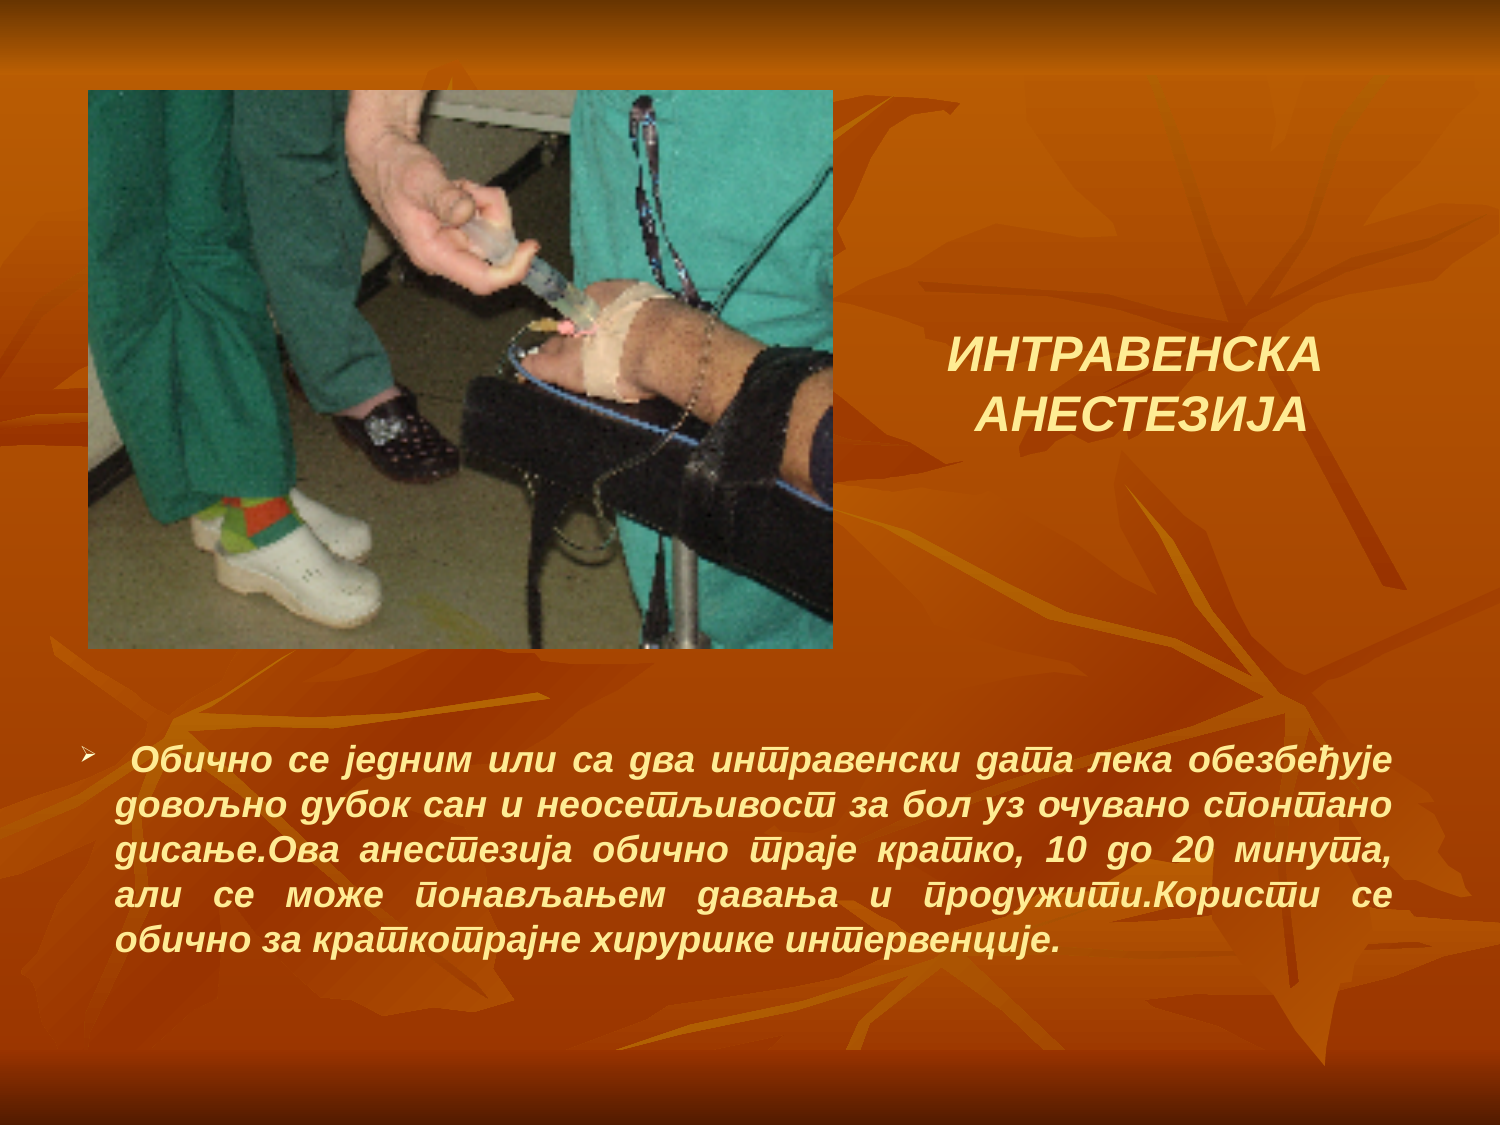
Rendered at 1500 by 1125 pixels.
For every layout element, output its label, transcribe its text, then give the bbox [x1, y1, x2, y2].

text_box Обично се једним или са два интравенски дата лека обезбеђује довољно дубок сан и неосетљивост за бол уз очувано спонтано дисање.Ова анестезија обично траје кратко, 10 до 20 минута, али се може понављањем давања и продужити.Користи се обично за краткотрајне хируршке интервенције. [64, 727, 1409, 968]
text_box ИНТРАВЕНСКА АНЕСТЕЗИЈА [931, 314, 1353, 449]
picture [88, 89, 833, 649]
